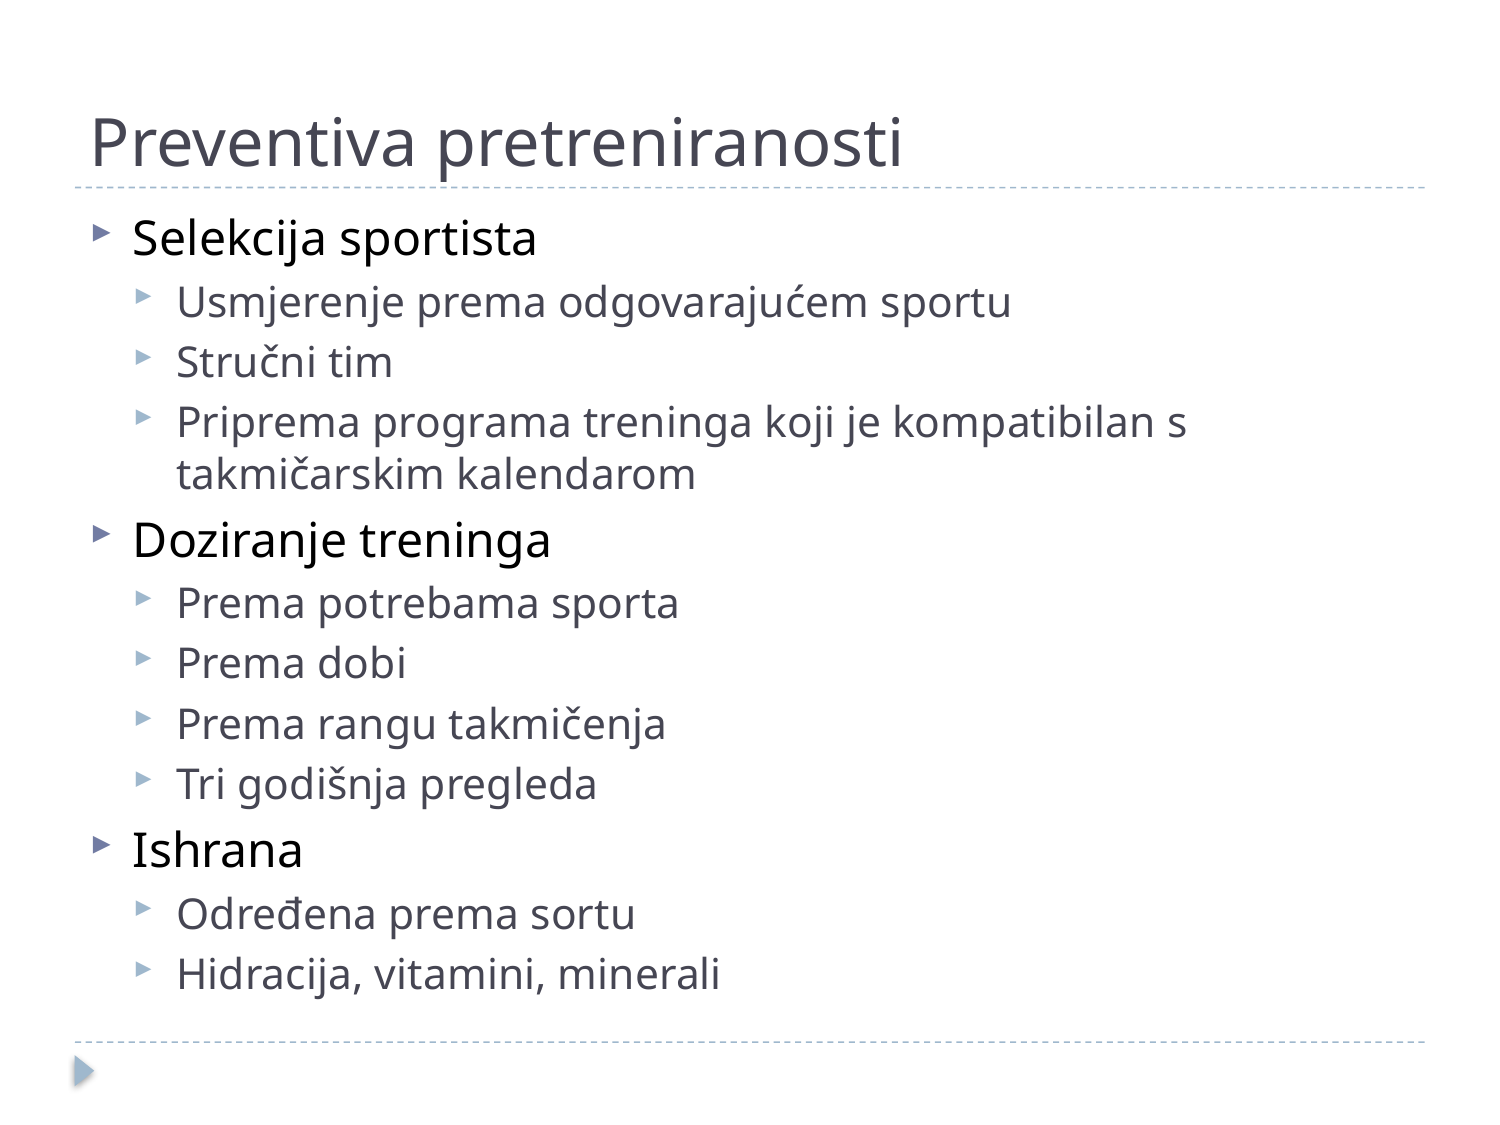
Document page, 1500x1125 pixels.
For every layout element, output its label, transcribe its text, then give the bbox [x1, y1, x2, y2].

title Preventiva pretreniranosti [75, 24, 1425, 188]
list Selekcija sportista Usmjerenje prema odgovarajućem sportu Stručni tim Priprema programa treninga koji je kompatibilan s takmičarskim kalendarom Doziranje treninga Prema potrebama sporta Prema dobi Prema rangu takmičenja Tri godišnja pregleda Ishrana Određena prema sortu Hidracija, vitamini, minerali [75, 200, 1425, 1010]
